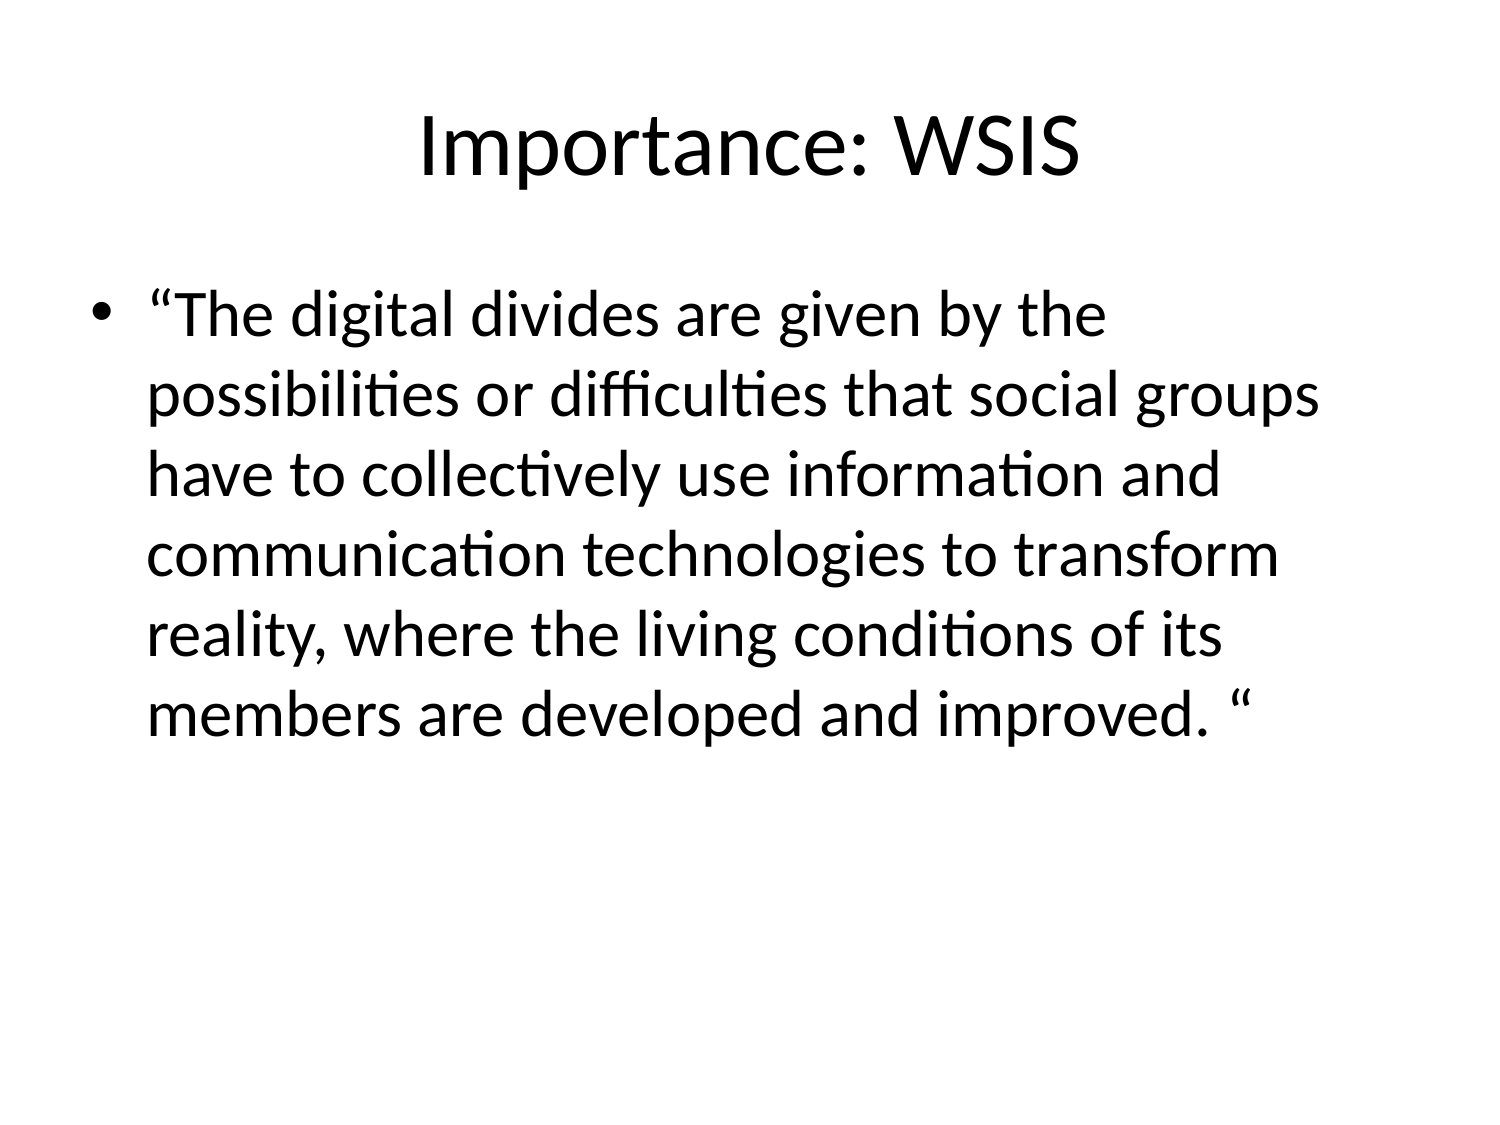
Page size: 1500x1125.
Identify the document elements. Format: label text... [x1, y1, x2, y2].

list “The digital divides are given by the possibilities or difficulties that social groups have to collectively use information and communication technologies to transform reality, where the living conditions of its members are developed and improved. “ [75, 262, 1425, 1005]
title Importance: WSIS [75, 45, 1425, 233]
